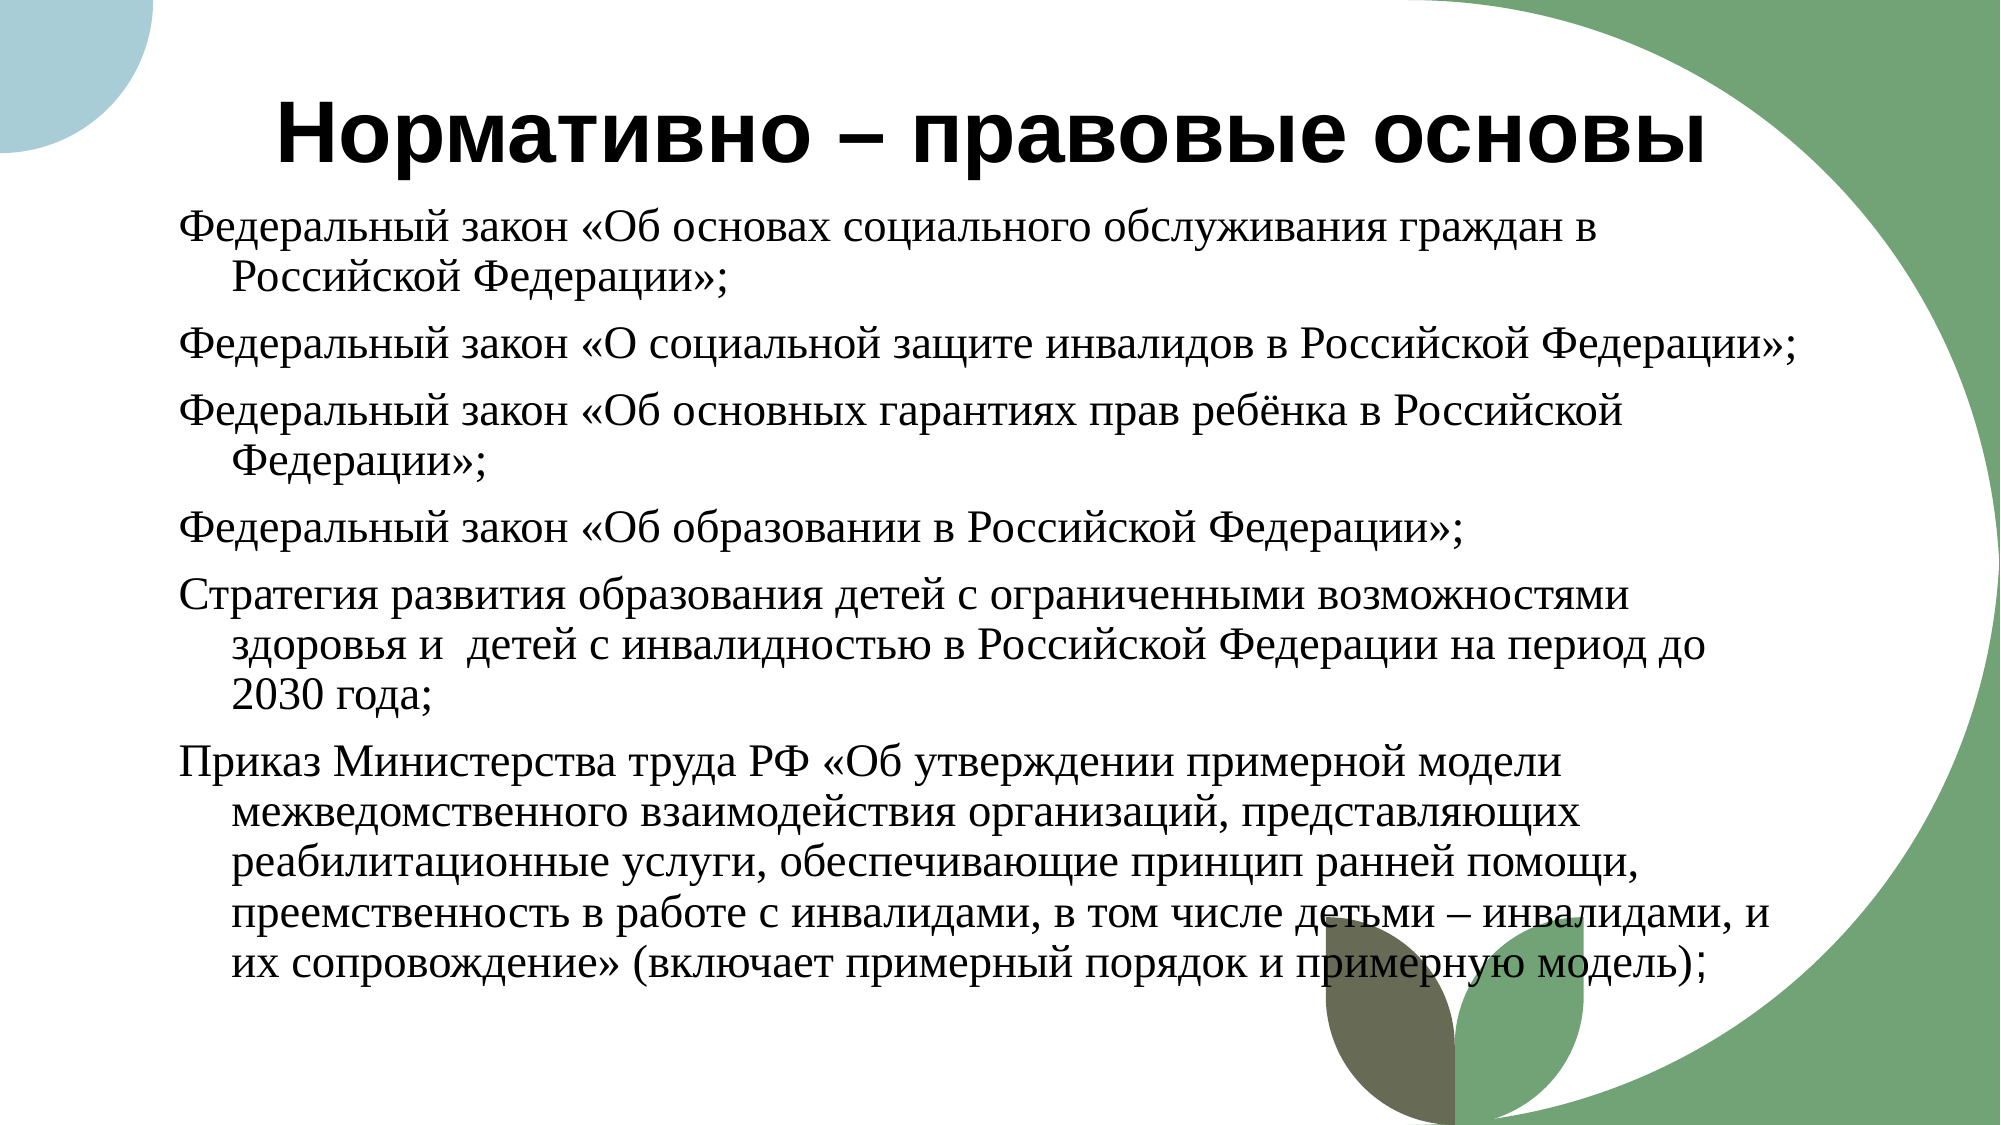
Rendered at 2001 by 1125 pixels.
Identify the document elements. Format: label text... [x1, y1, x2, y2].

title Нормативно – правовые основы [190, 16, 1795, 187]
list Федеральный закон «Об основах социального обслуживания граждан в Российской Федерации»; Федеральный закон «О социальной защите инвалидов в Российской Федерации»; Федеральный закон «Об основных гарантиях прав ребёнка в Российской Федерации»; Федеральный закон «Об образовании в Российской Федерации»; Стратегия развития образования детей с ограниченными возможностями здоровья и детей с инвалидностью в Российской Федерации на период до 2030 года; Приказ Министерства труда РФ «Об утверждении примерной модели межведомственного взаимодействия организаций, представляющих реабилитационные услуги, обеспечивающие принцип ранней помощи, преемственность в работе с инвалидами, в том числе детьми – инвалидами, и их сопровождение» (включает примерный порядок и примерную модель); [163, 193, 1828, 1033]
